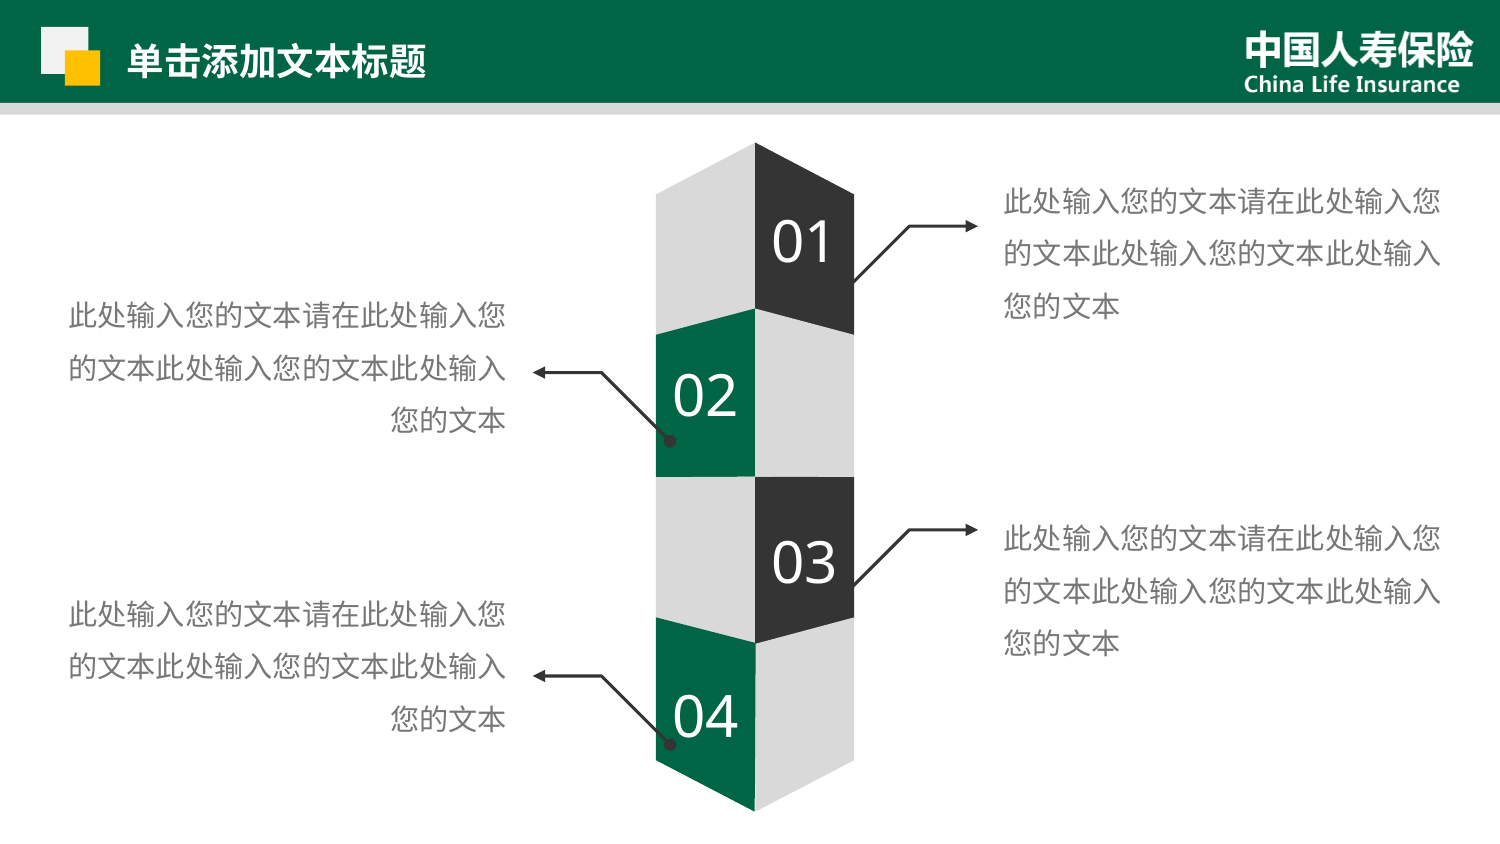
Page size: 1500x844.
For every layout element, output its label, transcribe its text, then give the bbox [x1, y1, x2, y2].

text_box [0, 0, 1500, 101]
text_box [532, 366, 650, 432]
text_box [859, 523, 979, 590]
text_box [0, 101, 1500, 117]
text_box 此处输入您的文本请在此处输入您的文本此处输入您的文本此处输入您的文本 [41, 272, 522, 477]
text_box [39, 25, 91, 76]
text_box [63, 48, 102, 88]
text_box 此处输入您的文本请在此处输入您的文本此处输入您的文本此处输入您的文本 [41, 571, 522, 776]
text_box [655, 308, 855, 476]
picture [1240, 21, 1500, 100]
text_box 单击添加文本标题 [112, 30, 491, 91]
text_box [859, 219, 979, 286]
text_box [532, 669, 650, 735]
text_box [655, 476, 855, 616]
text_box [655, 142, 855, 307]
text_box 此处输入您的文本请在此处输入您的文本此处输入您的文本此处输入您的文本 [988, 158, 1477, 363]
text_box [655, 617, 855, 812]
text_box 此处输入您的文本请在此处输入您的文本此处输入您的文本此处输入您的文本 [988, 496, 1477, 700]
